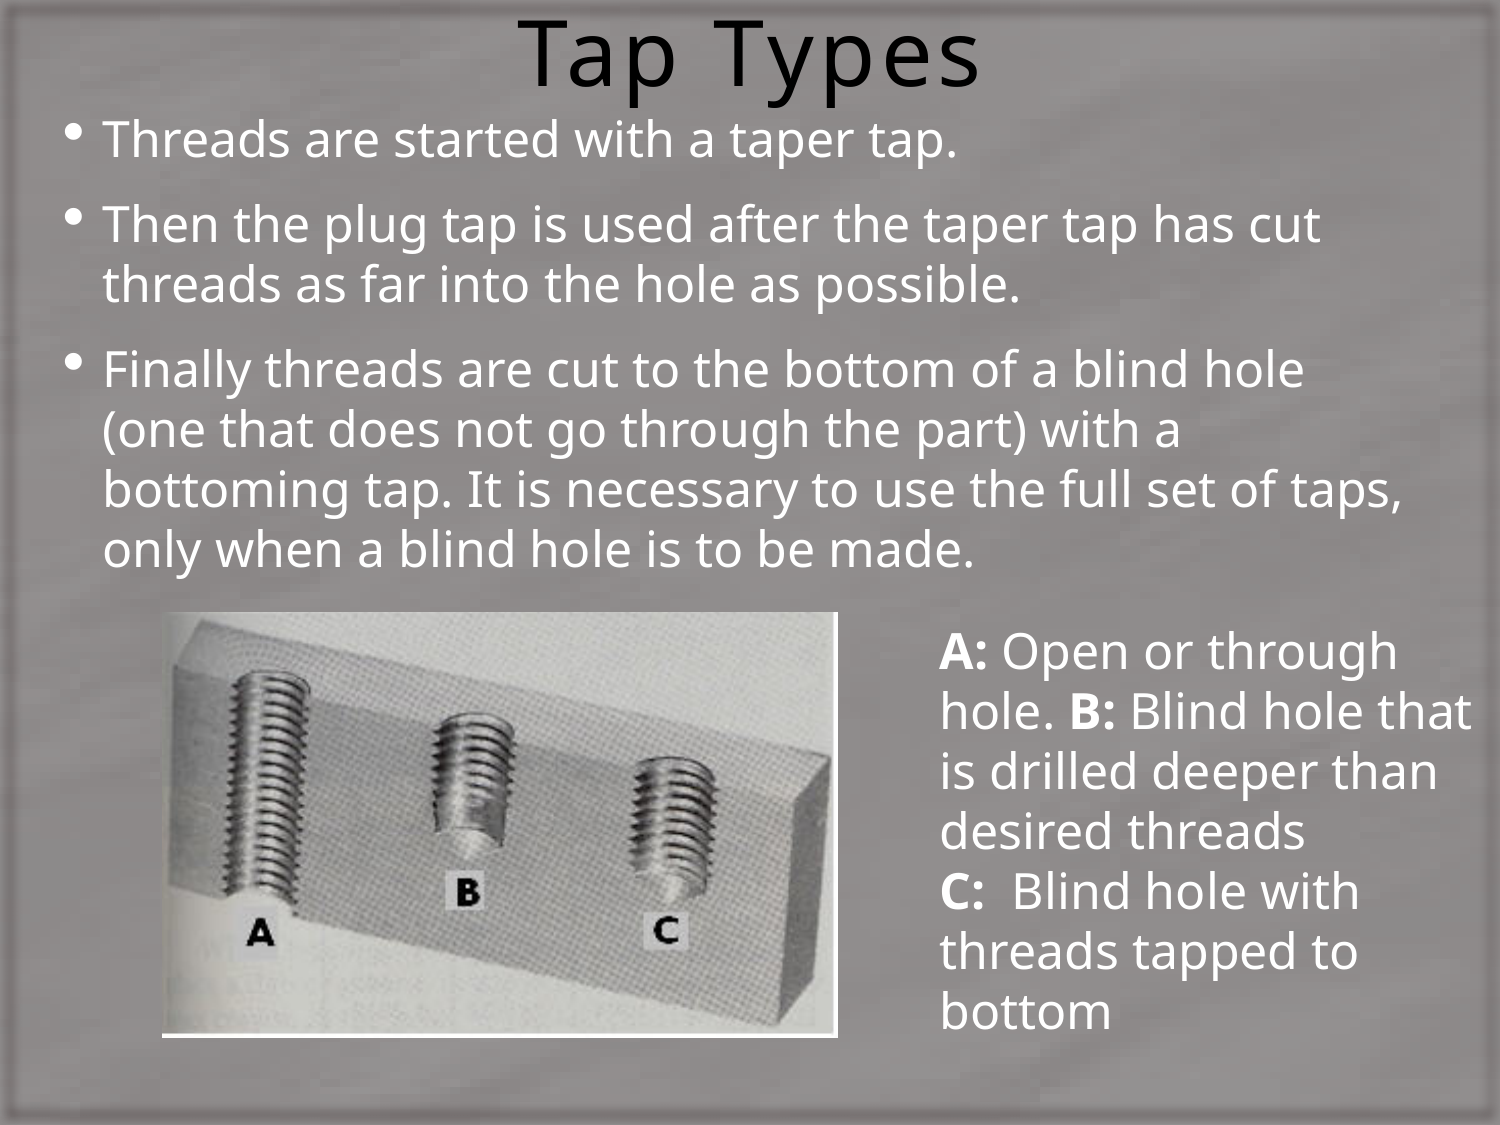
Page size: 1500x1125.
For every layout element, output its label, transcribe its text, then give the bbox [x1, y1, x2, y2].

list Threads are started with a taper tap. Then the plug tap is used after the taper tap has cut threads as far into the hole as possible. Finally threads are cut to the bottom of a blind hole (one that does not go through the part) with a bottoming tap. It is necessary to use the full set of taps, only when a blind hole is to be made. [50, 99, 1425, 750]
picture [162, 612, 838, 1038]
text_box A: Open or through hole. B: Blind hole that is drilled deeper than desired threads C: Blind hole with threads tapped to bottom [924, 612, 1500, 1048]
title Tap Types [52, 0, 1448, 175]
